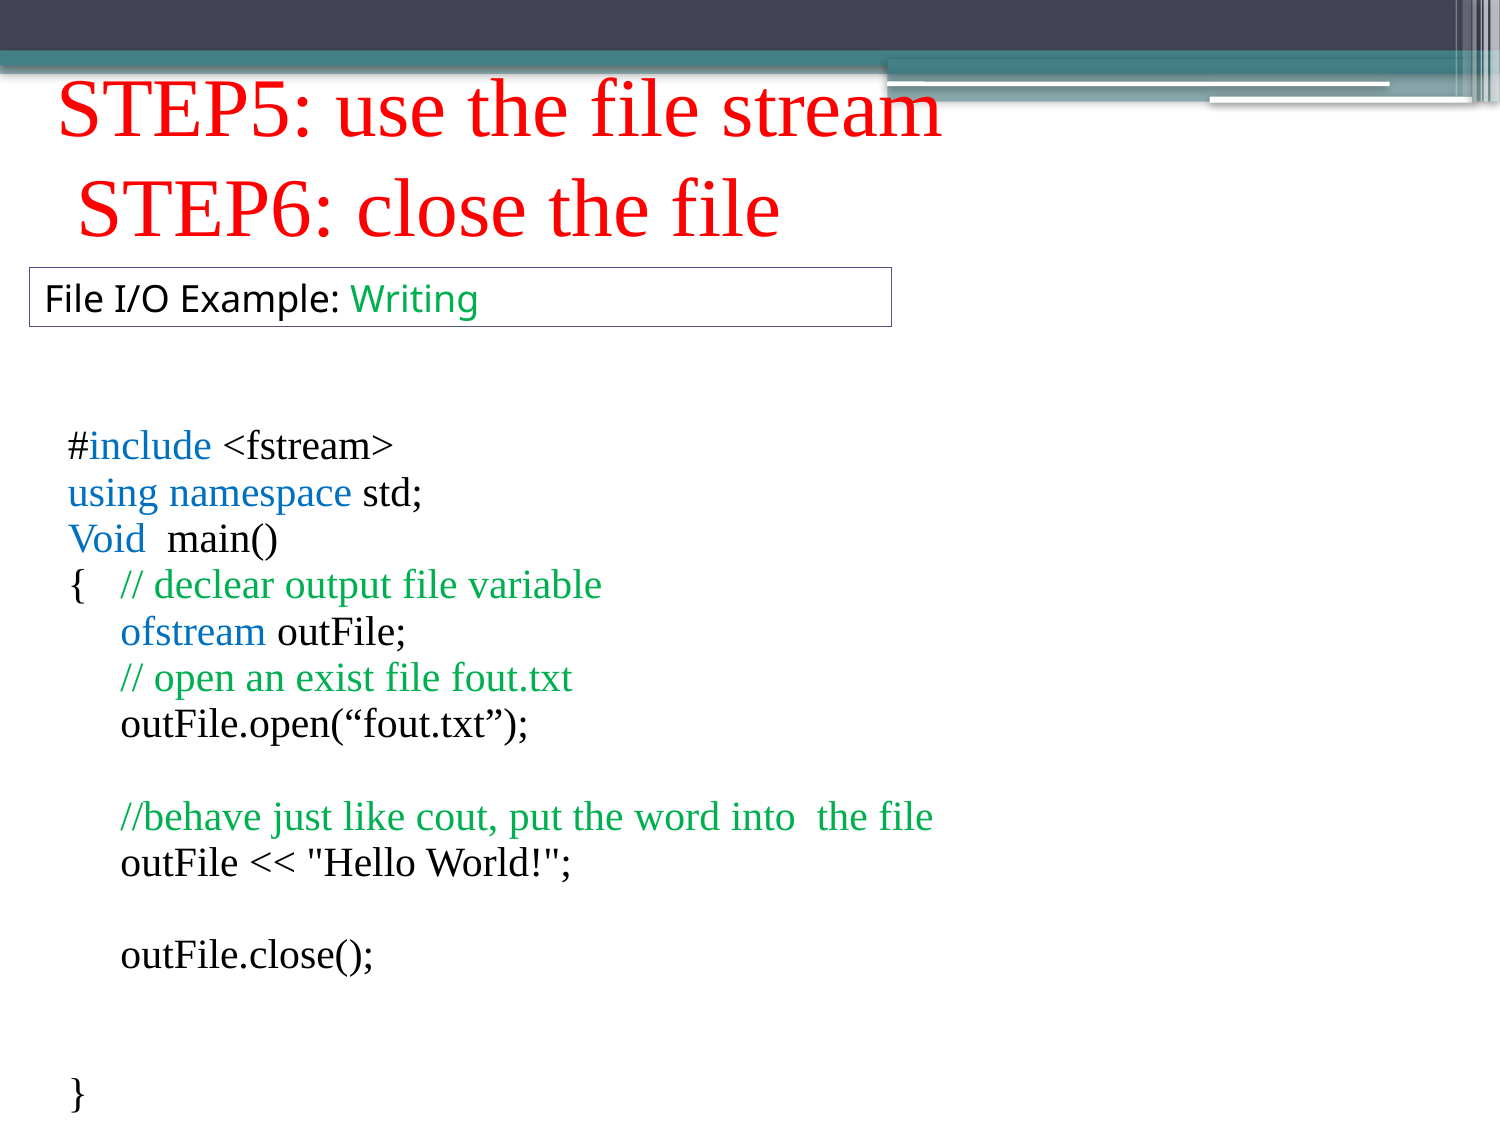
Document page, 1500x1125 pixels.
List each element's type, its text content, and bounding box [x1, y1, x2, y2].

list #include <fstream> using namespace std; Void main() { // declear output file variable ofstream outFile; // open an exist file fout.txt outFile.open(“fout.txt”); //behave just like cout, put the word into the file outFile << "Hello World!"; outFile.close(); } [53, 420, 1437, 1082]
text_box File I/O Example: Writing [29, 267, 892, 327]
title STEP5: use the file stream STEP6: close the file [41, 101, 1417, 206]
